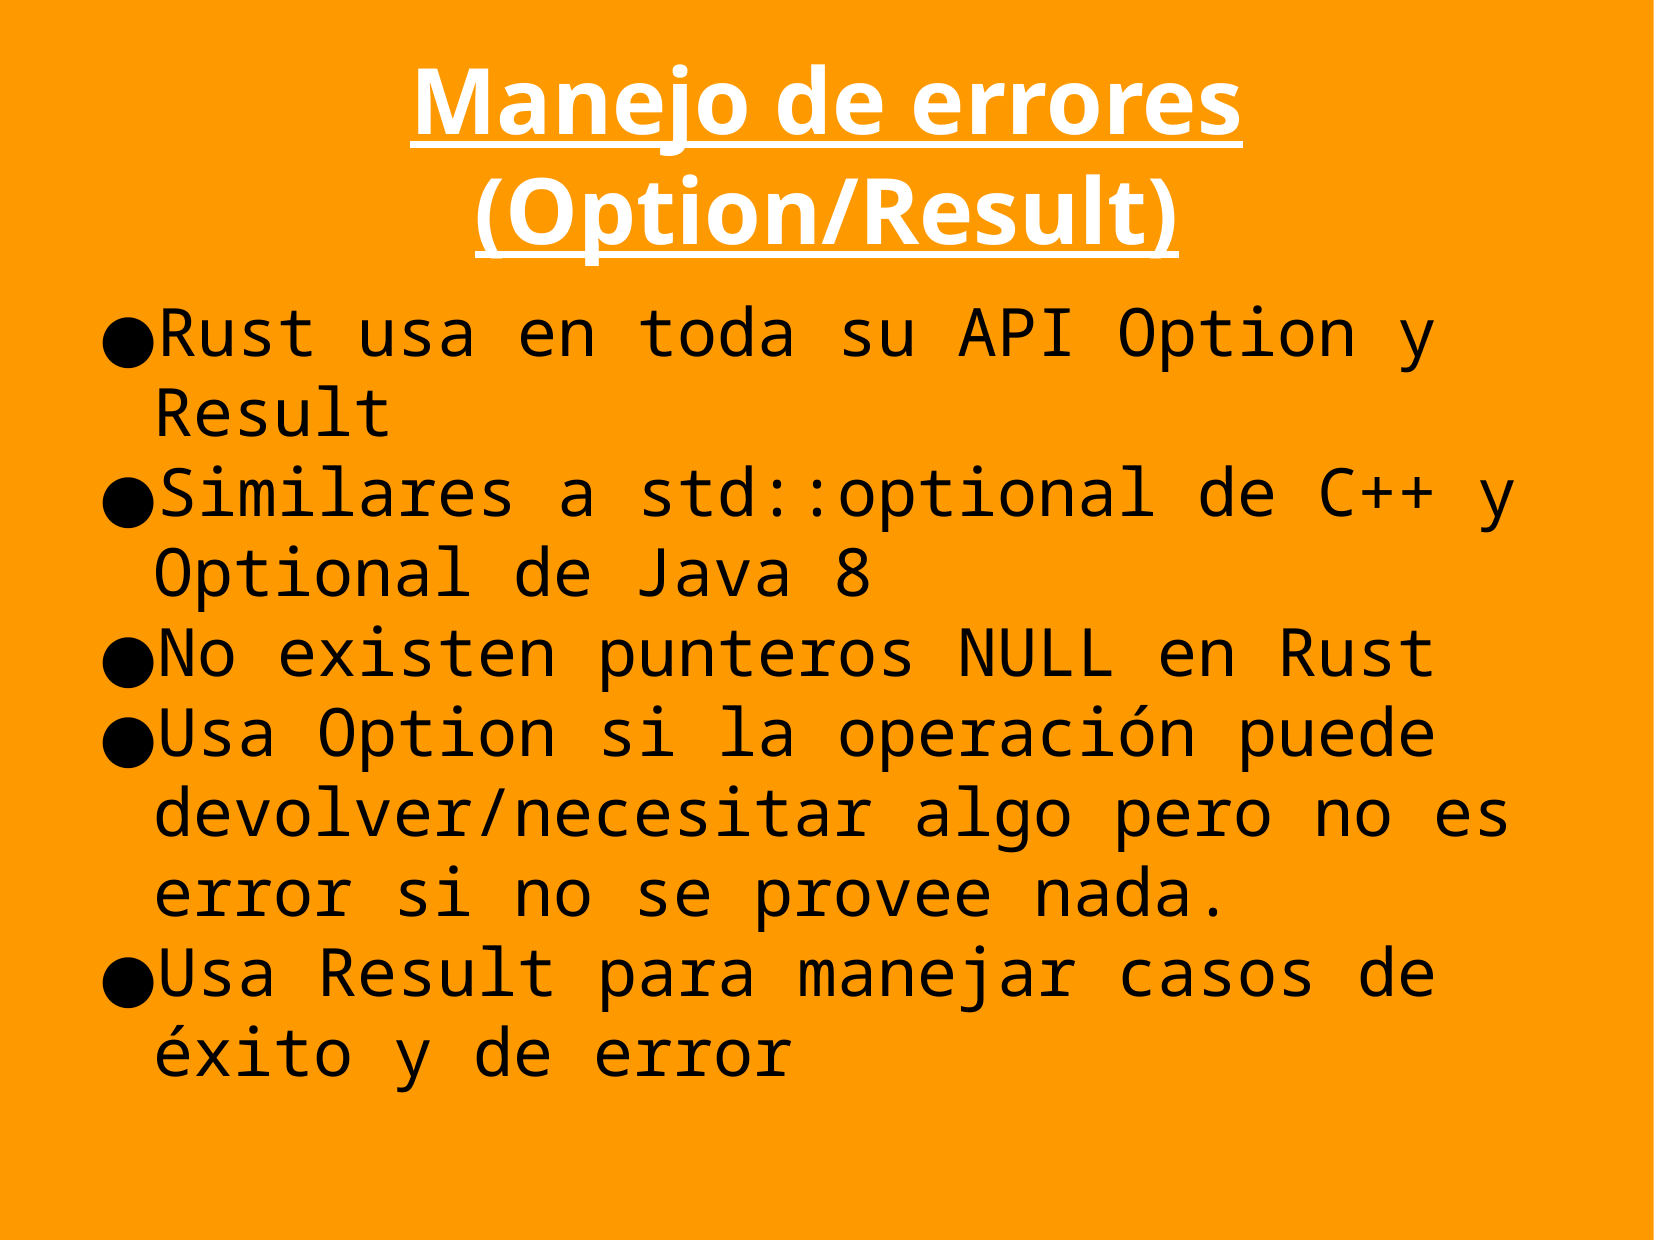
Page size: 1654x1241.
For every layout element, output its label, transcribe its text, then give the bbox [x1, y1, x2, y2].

text_box Rust usa en toda su API Option y Result Similares a std::optional de C++ y Optional de Java 8 No existen punteros NULL en Rust Usa Option si la operación puede devolver/necesitar algo pero no es error si no se provee nada. Usa Result para manejar casos de éxito y de error [82, 290, 1571, 1010]
text_box Manejo de errores (Option/Result) [82, 49, 1571, 257]
